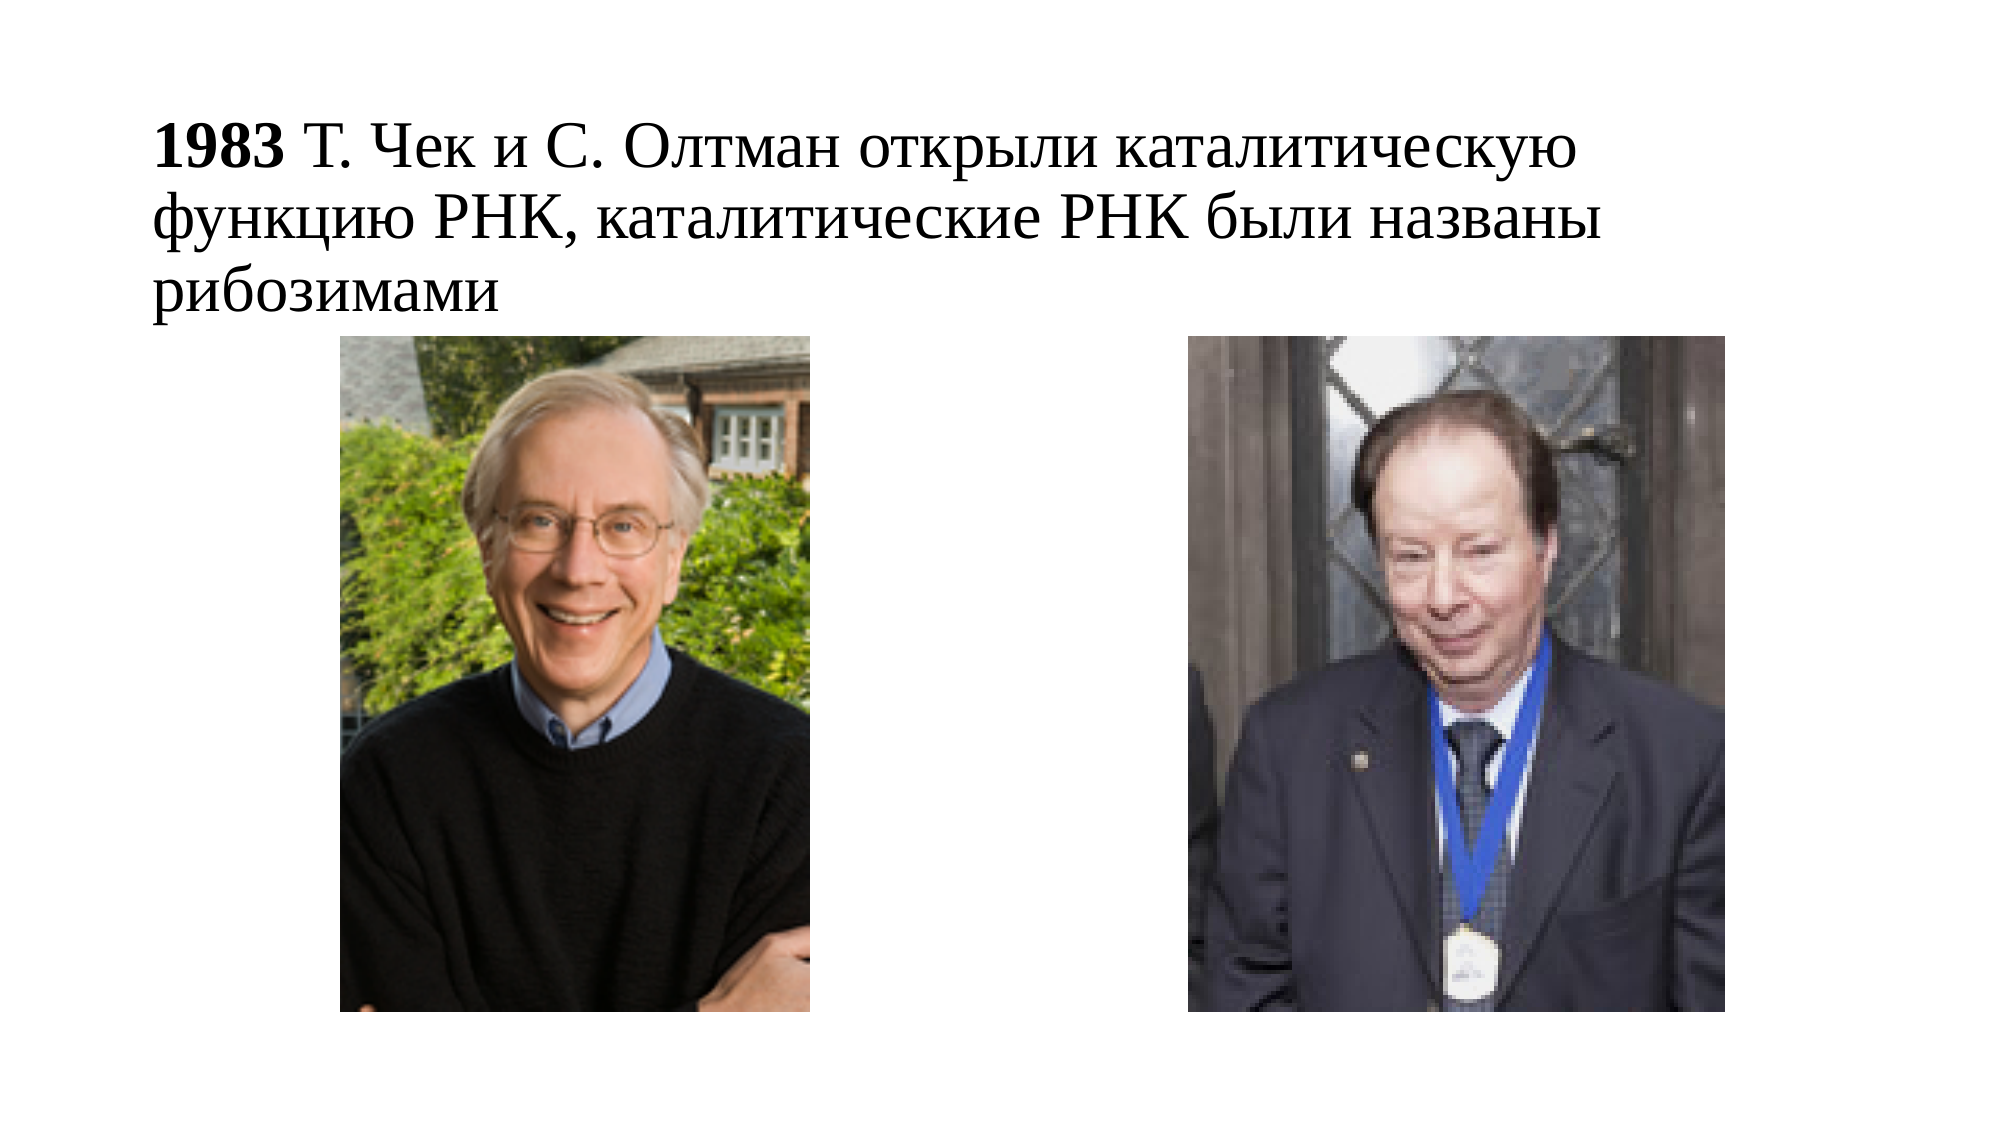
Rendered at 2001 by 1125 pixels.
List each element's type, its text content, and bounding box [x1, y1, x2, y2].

list 1983 Т. Чек и С. Олтман открыли каталитическую функцию РНК, каталитические РНК были названы рибозимами [137, 102, 1863, 361]
picture [1187, 336, 1725, 1012]
picture [340, 336, 810, 1012]
